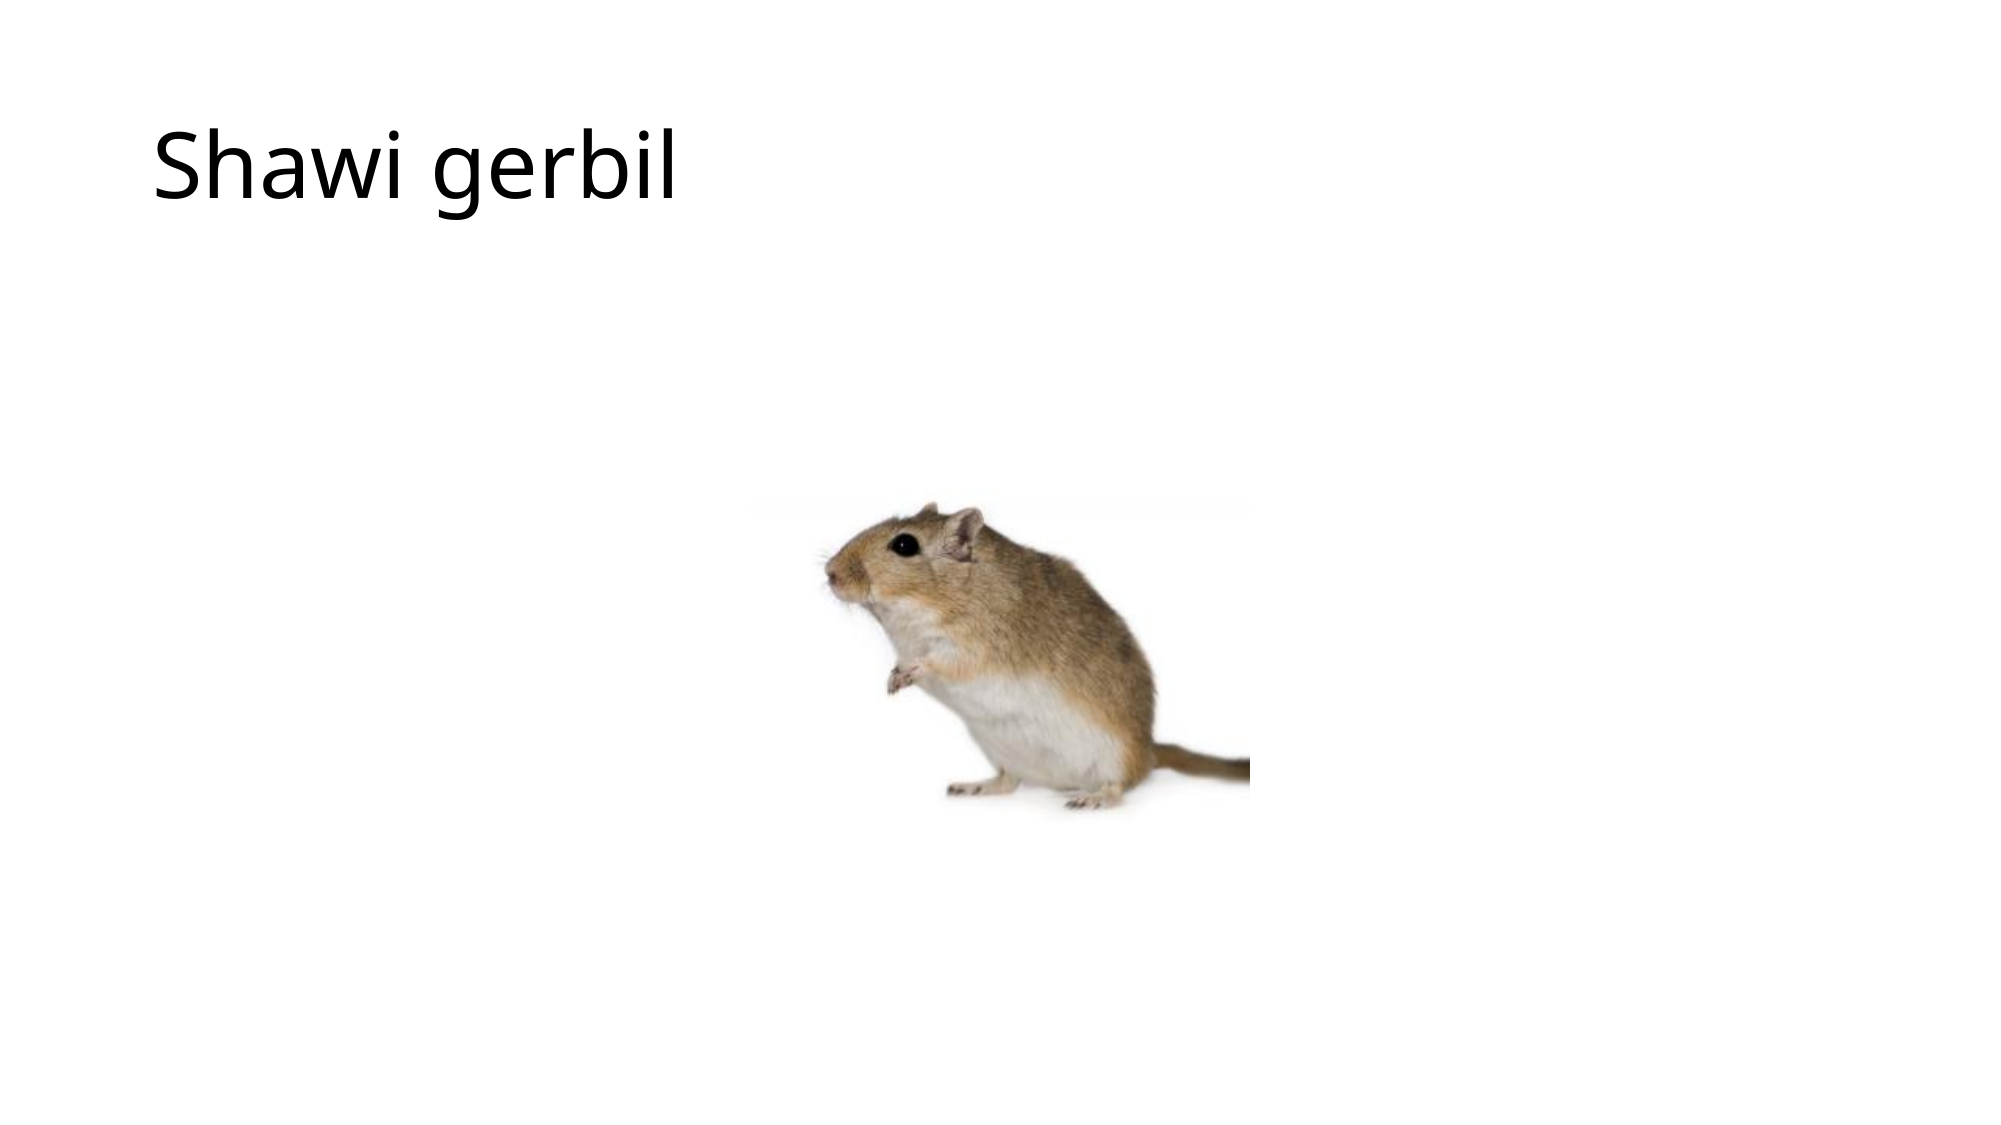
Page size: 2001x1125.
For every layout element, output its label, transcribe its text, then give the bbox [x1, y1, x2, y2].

title Shawi gerbil [137, 59, 1863, 278]
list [749, 489, 1250, 824]
